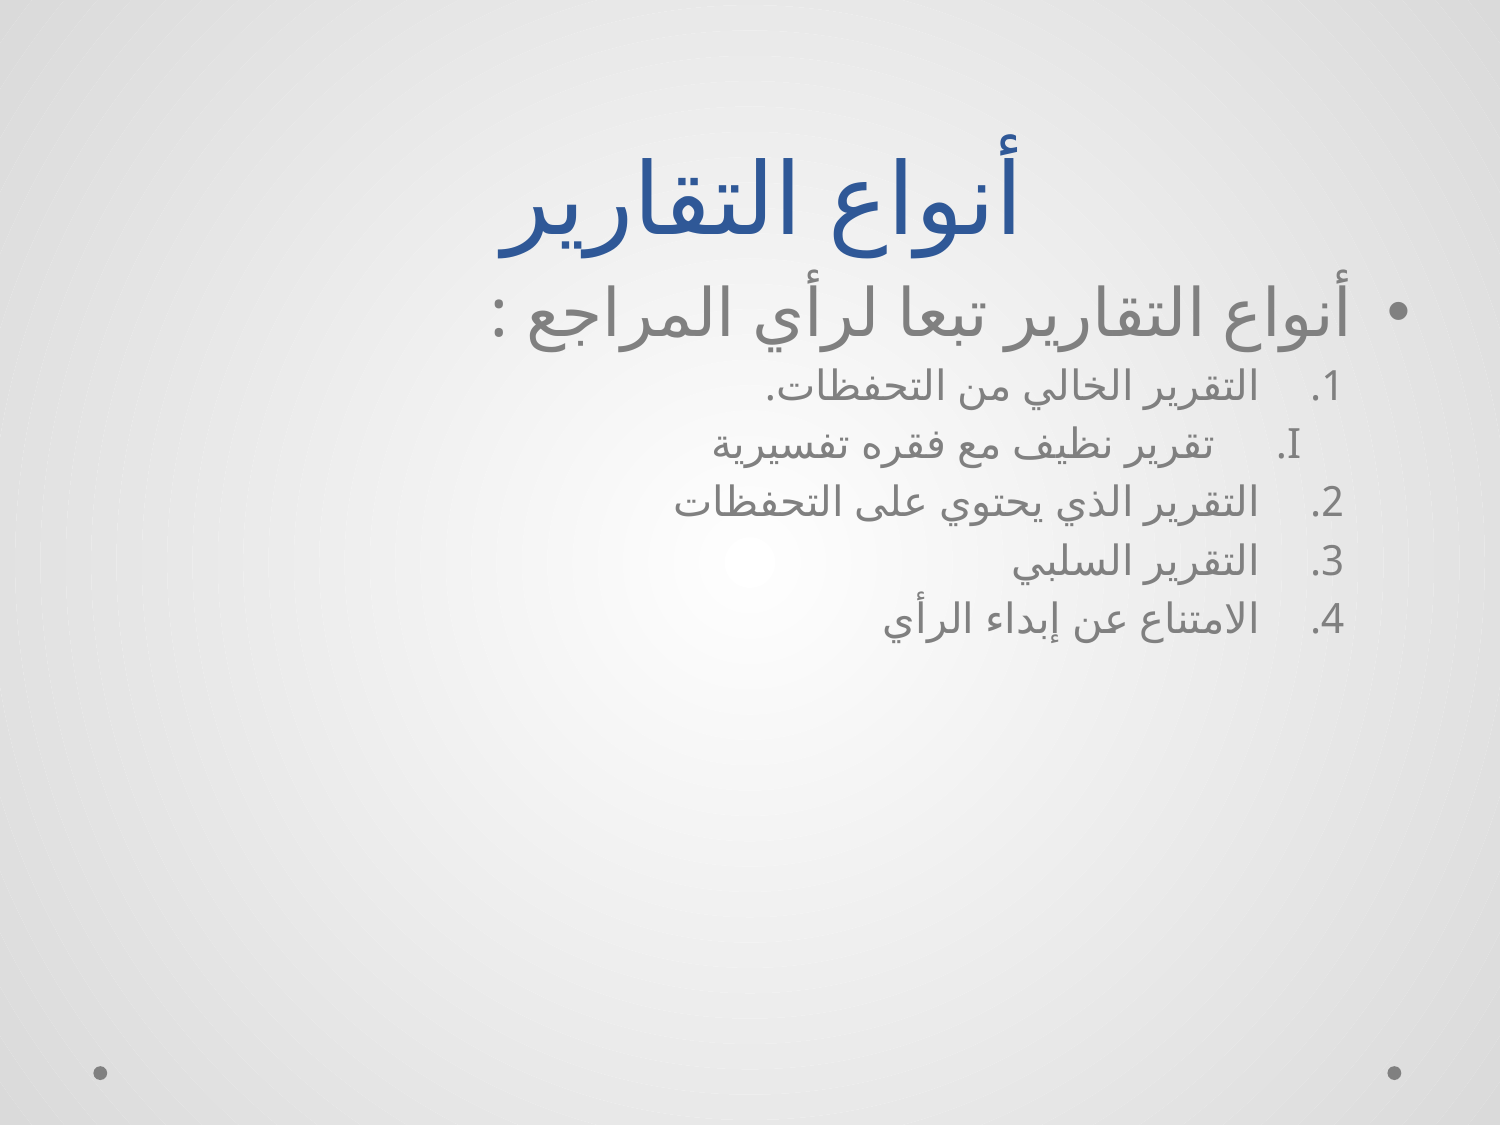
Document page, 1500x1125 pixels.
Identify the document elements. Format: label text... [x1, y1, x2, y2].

title أنواع التقارير [75, 0, 1425, 262]
list أنواع التقارير تبعا لرأي المراجع : التقرير الخالي من التحفظات. تقرير نظيف مع فقره تفسيرية التقرير الذي يحتوي على التحفظات التقرير السلبي الامتناع عن إبداء الرأي [75, 262, 1425, 1005]
